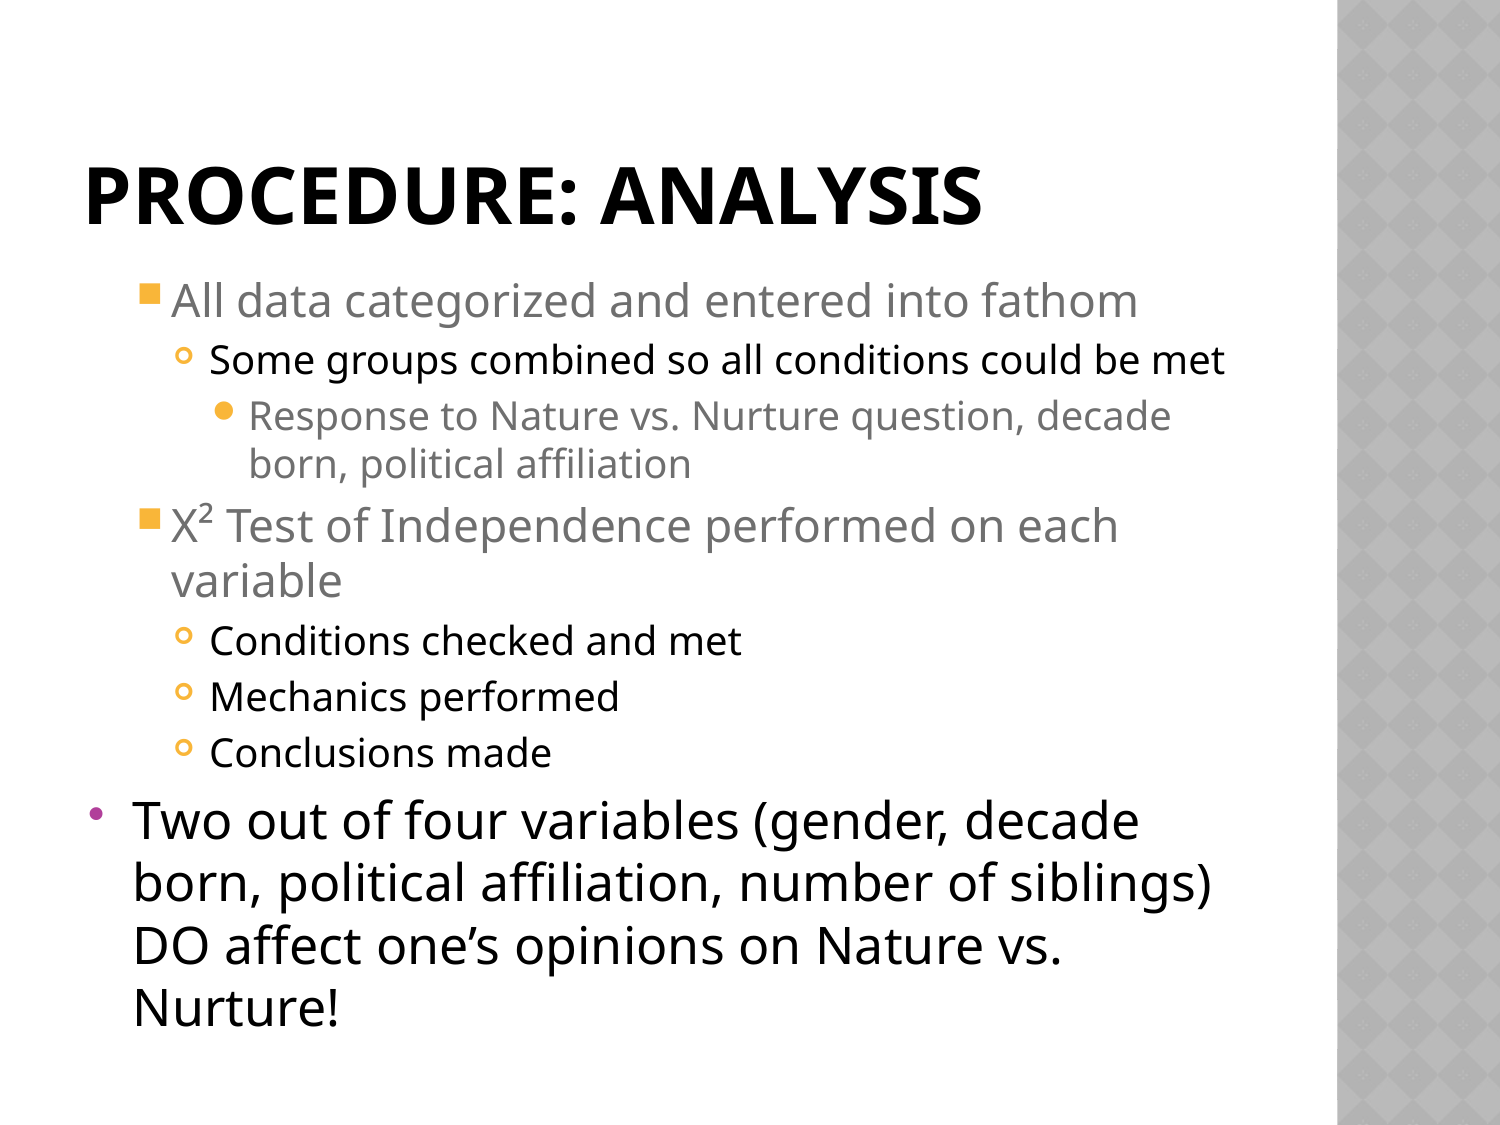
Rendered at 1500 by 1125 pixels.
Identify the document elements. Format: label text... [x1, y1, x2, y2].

list All data categorized and entered into fathom Some groups combined so all conditions could be met Response to Nature vs. Nurture question, decade born, political affiliation X² Test of Independence performed on each variable Conditions checked and met Mechanics performed Conclusions made Two out of four variables (gender, decade born, political affiliation, number of siblings) DO affect one’s opinions on Nature vs. Nurture! [75, 264, 1263, 1059]
title Procedure: analysis [75, 52, 1263, 240]
